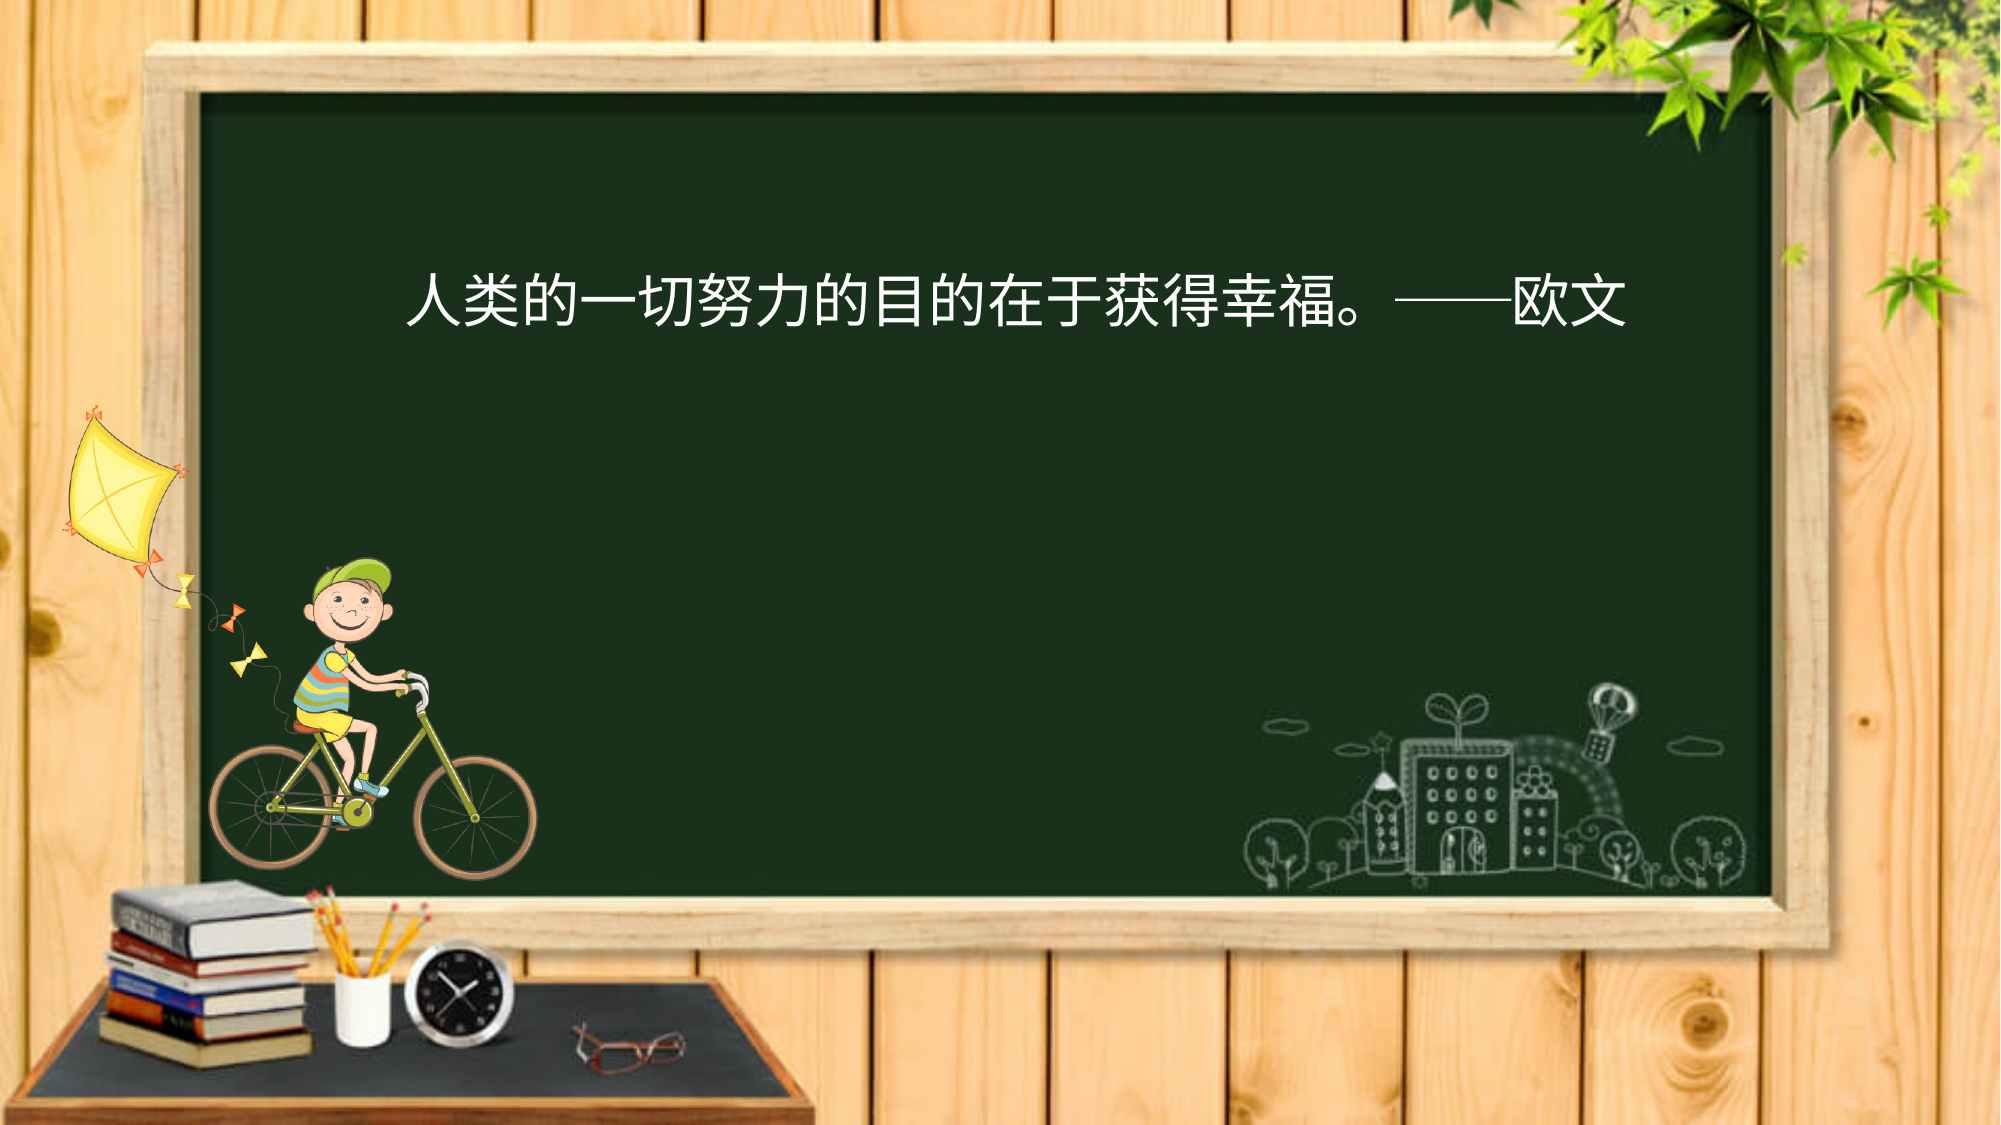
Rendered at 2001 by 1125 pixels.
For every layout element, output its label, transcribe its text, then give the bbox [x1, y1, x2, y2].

text_box 人类的一切努力的目的在于获得幸福。──欧文 [389, 257, 1643, 342]
picture [0, 0, 2001, 1125]
